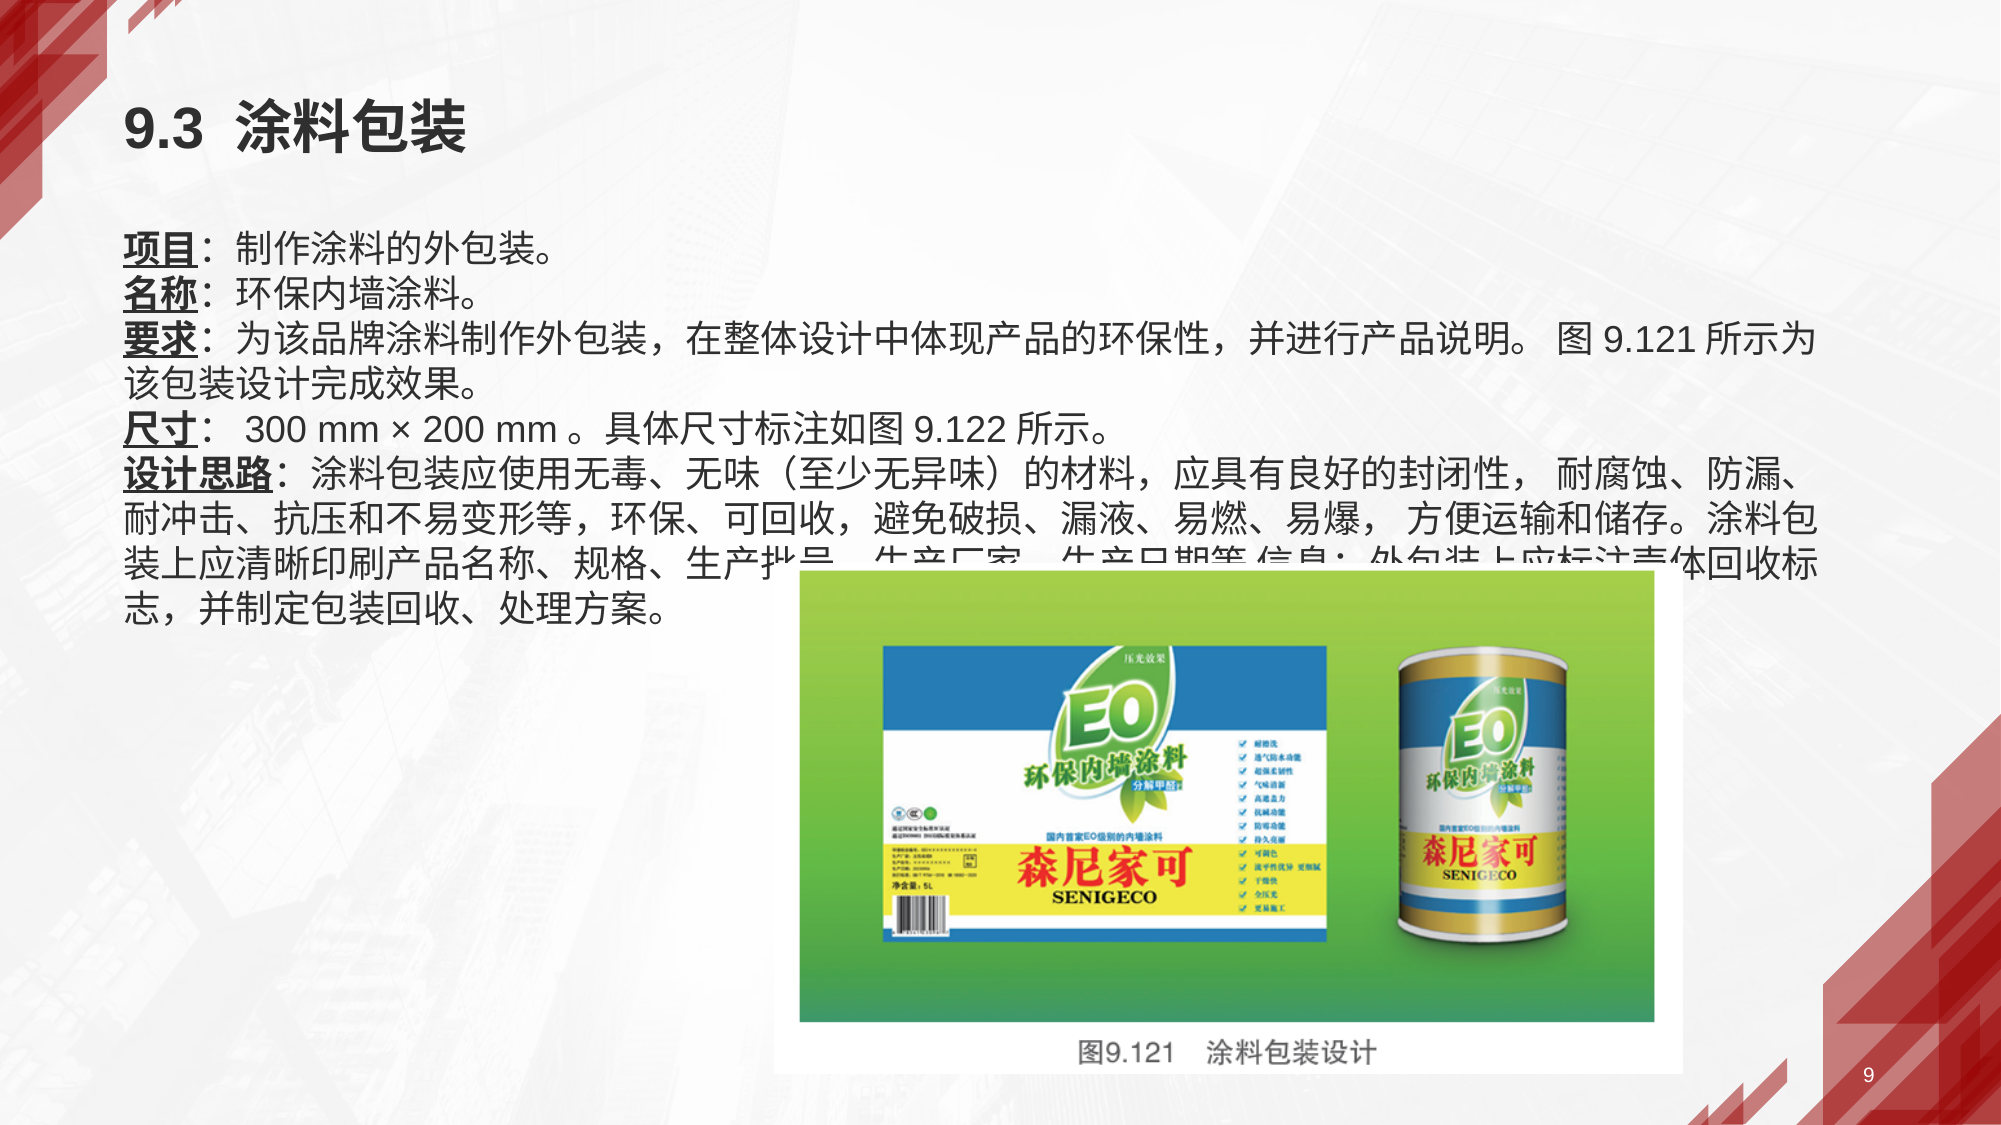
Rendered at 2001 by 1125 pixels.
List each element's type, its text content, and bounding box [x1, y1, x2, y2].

title 9.3 涂料包装 [108, 81, 1890, 169]
slide_number 9 [1452, 1056, 1890, 1092]
picture [774, 563, 1683, 1074]
text_box 项目：制作涂料的外包装。 名称：环保内墙涂料。 要求：为该品牌涂料制作外包装，在整体设计中体现产品的环保性，并进行产品说明。 图9.121所示为该包装设计完成效果。 尺寸：300 mm × 200 mm。具体尺寸标注如图9.122所示。 设计思路：涂料包装应使用无毒、无味（至少无异味）的材料，应具有良好的封闭性， 耐腐蚀、防漏、耐冲击、抗压和不易变形等，环保、可回收，避免破损、漏液、易燃、易爆， 方便运输和储存。涂料包装上应清晰印刷产品名称、规格、生产批号、生产厂家、生产日期等 信息；外包装上应标注壳体回收标志，并制定包装回收、处理方案。 [108, 217, 1867, 638]
